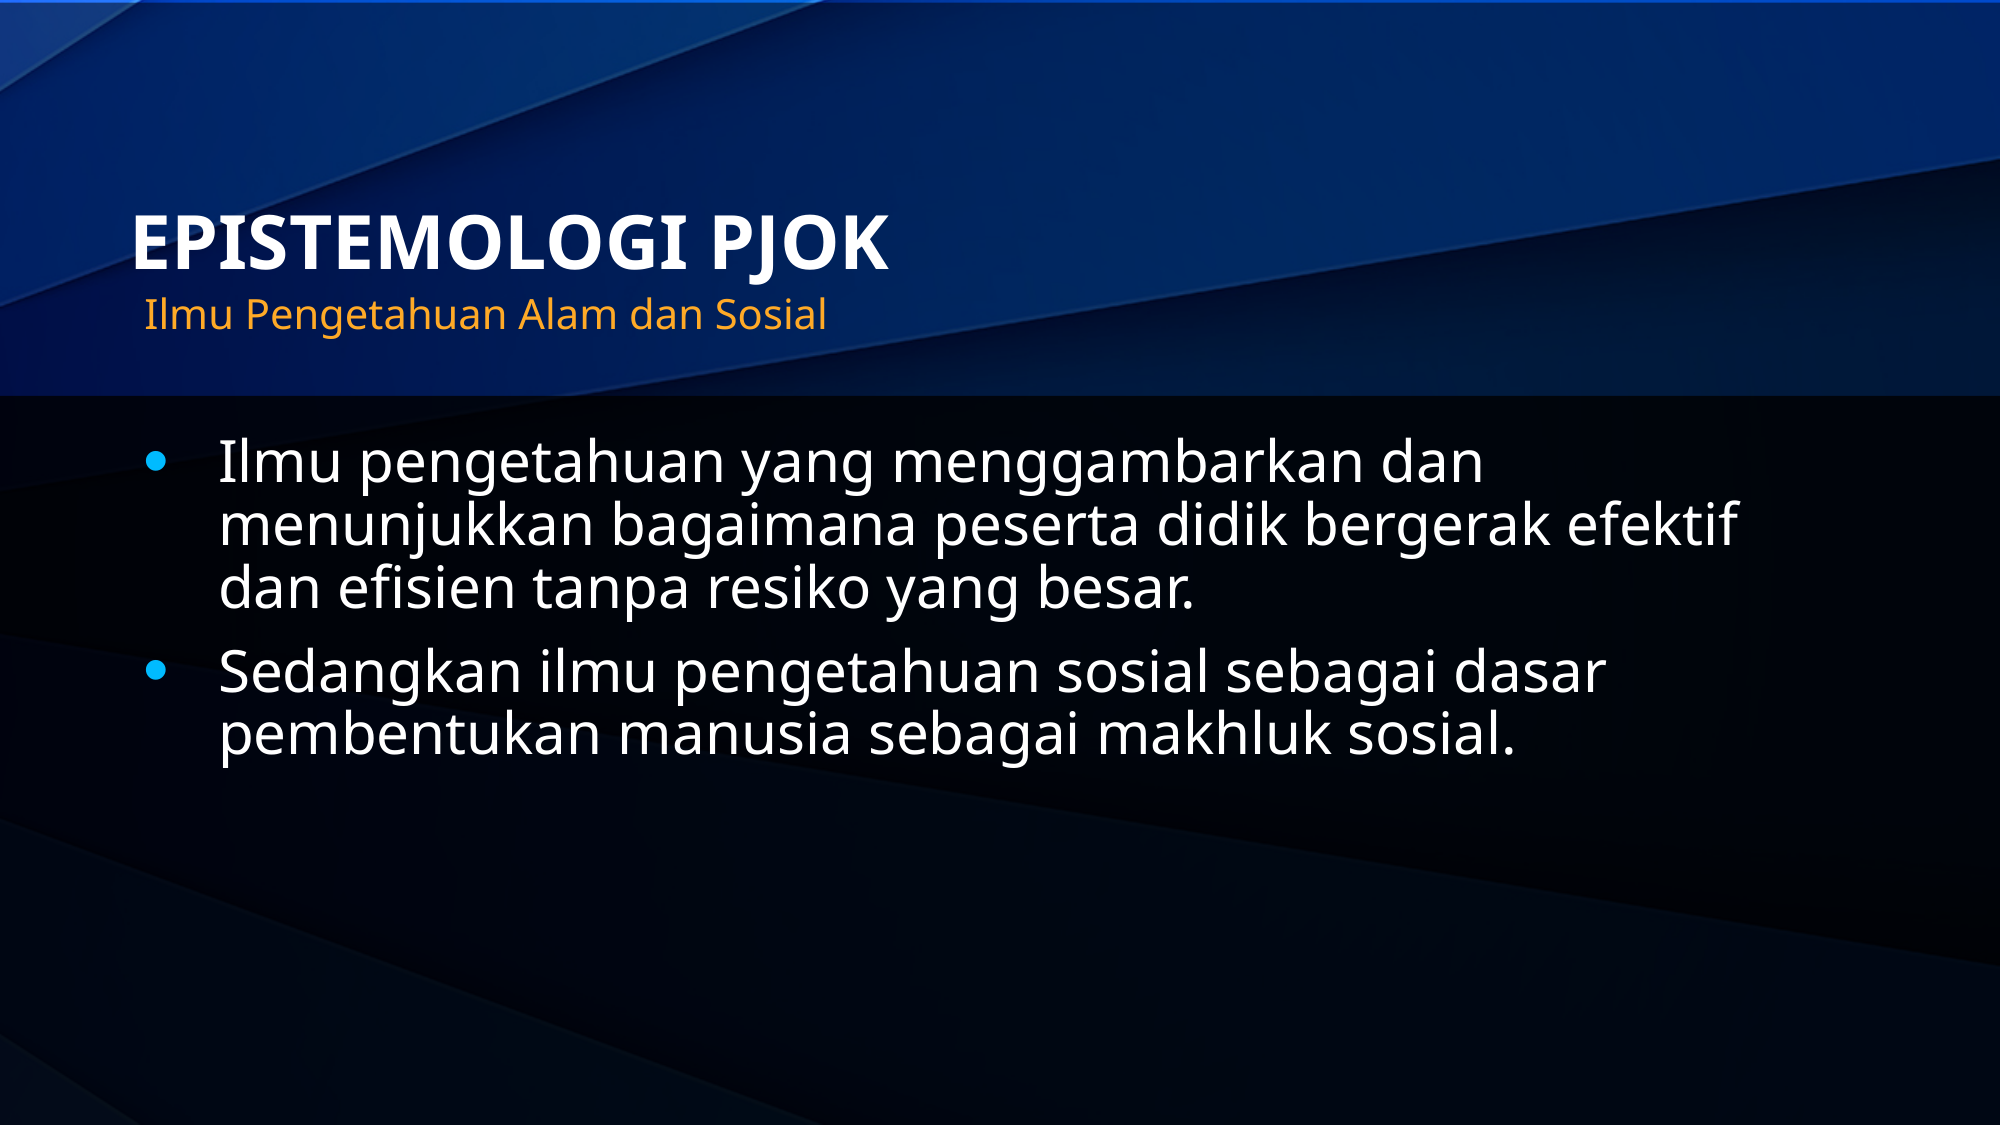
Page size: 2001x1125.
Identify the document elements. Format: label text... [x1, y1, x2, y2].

text_box Ilmu Pengetahuan Alam dan Sosial [129, 285, 904, 340]
picture [0, 0, 2000, 395]
title EPISTEMOLOGI PJOK [129, 195, 1292, 286]
text_box Ilmu pengetahuan yang menggambarkan dan menunjukkan bagaimana peserta didik bergerak efektif dan efisien tanpa resiko yang besar. Sedangkan ilmu pengetahuan sosial sebagai dasar pembentukan manusia sebagai makhluk sosial. [137, 432, 1781, 1042]
